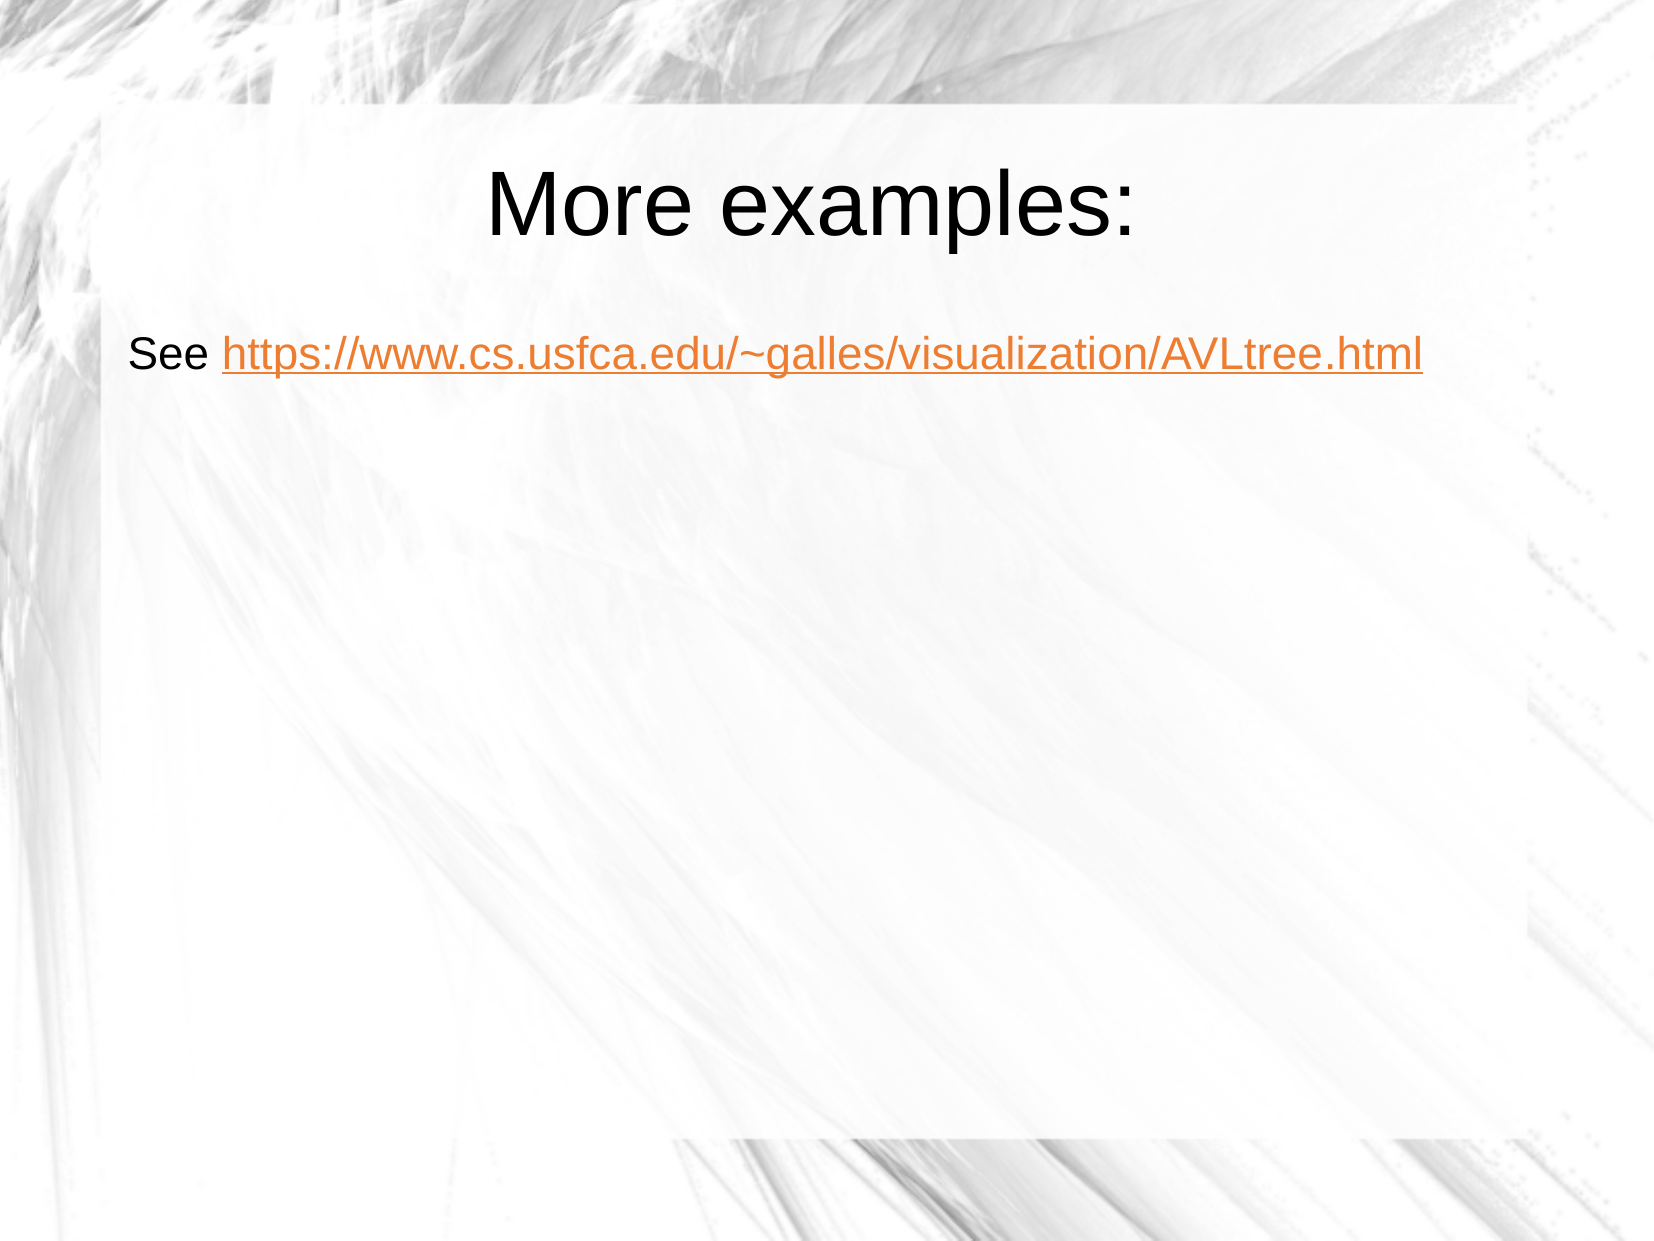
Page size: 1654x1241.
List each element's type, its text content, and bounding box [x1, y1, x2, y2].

picture [0, 0, 1654, 1241]
list See https://www.cs.usfca.edu/~galles/visualization/AVLtree.html [118, 319, 1571, 1109]
title More examples: [118, 93, 1506, 299]
